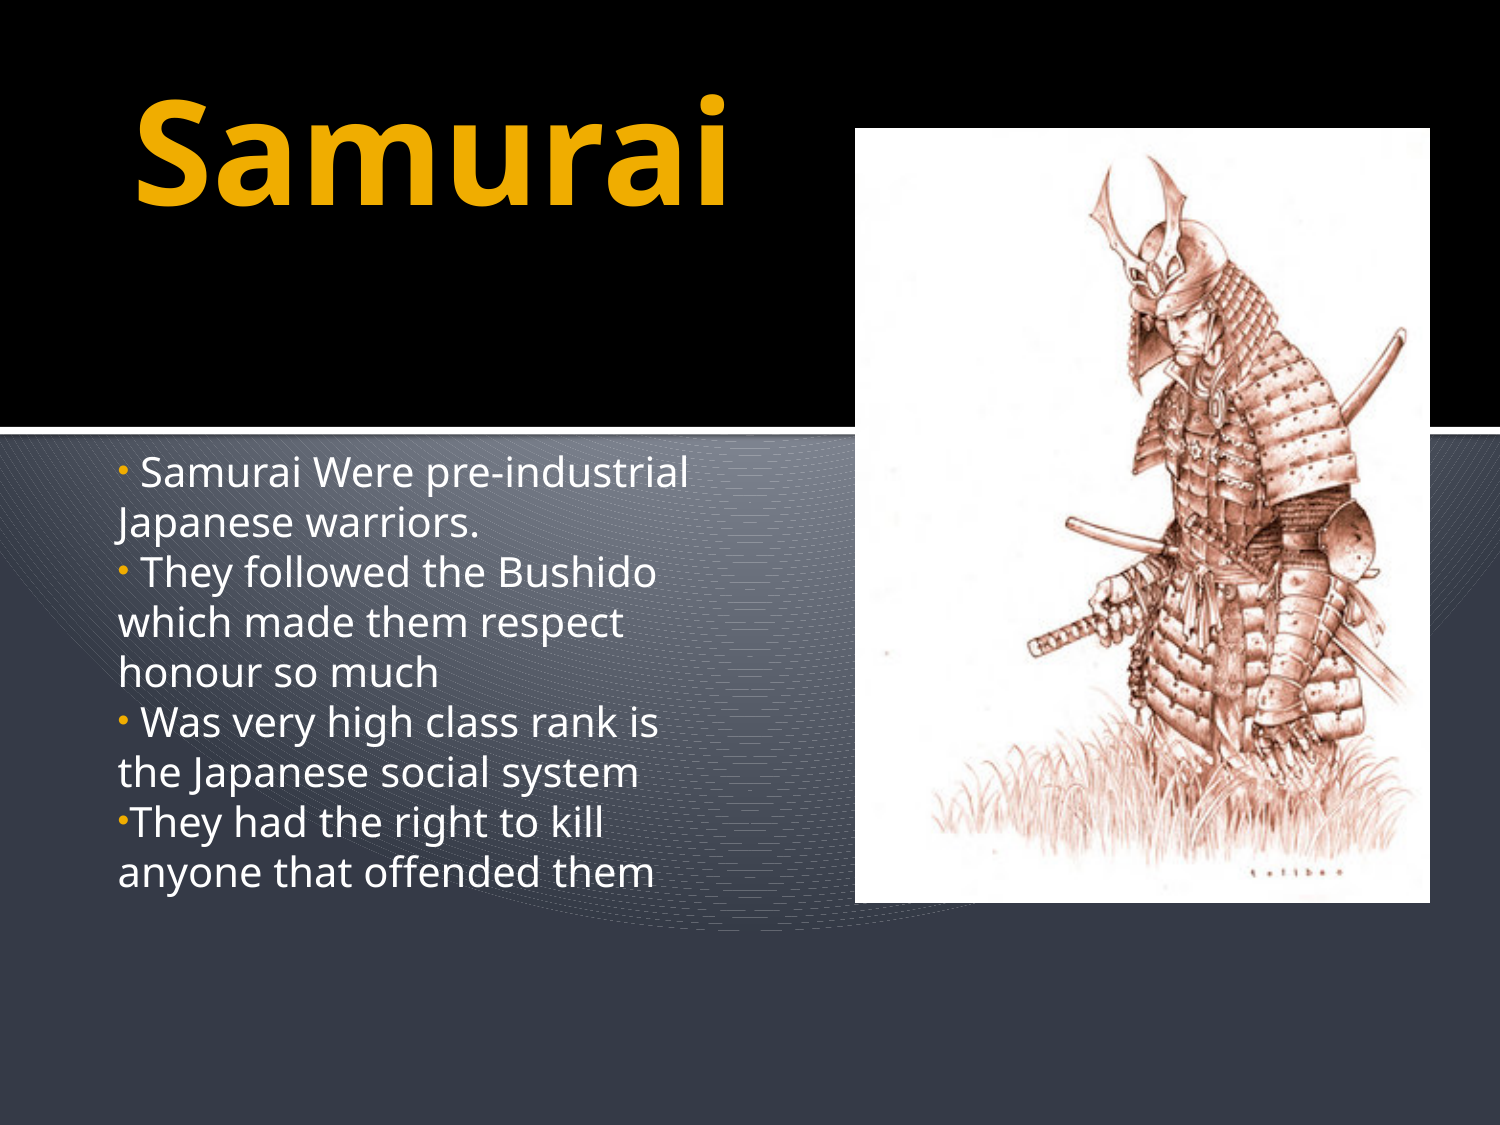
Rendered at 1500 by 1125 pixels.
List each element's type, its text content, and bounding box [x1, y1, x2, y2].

title Samurai [117, 23, 1471, 235]
list Samurai Were pre-industrial Japanese warriors. They followed the Bushido which made them respect honour so much Was very high class rank is the Japanese social system They had the right to kill anyone that offended them [93, 445, 715, 1090]
picture [855, 128, 1430, 903]
